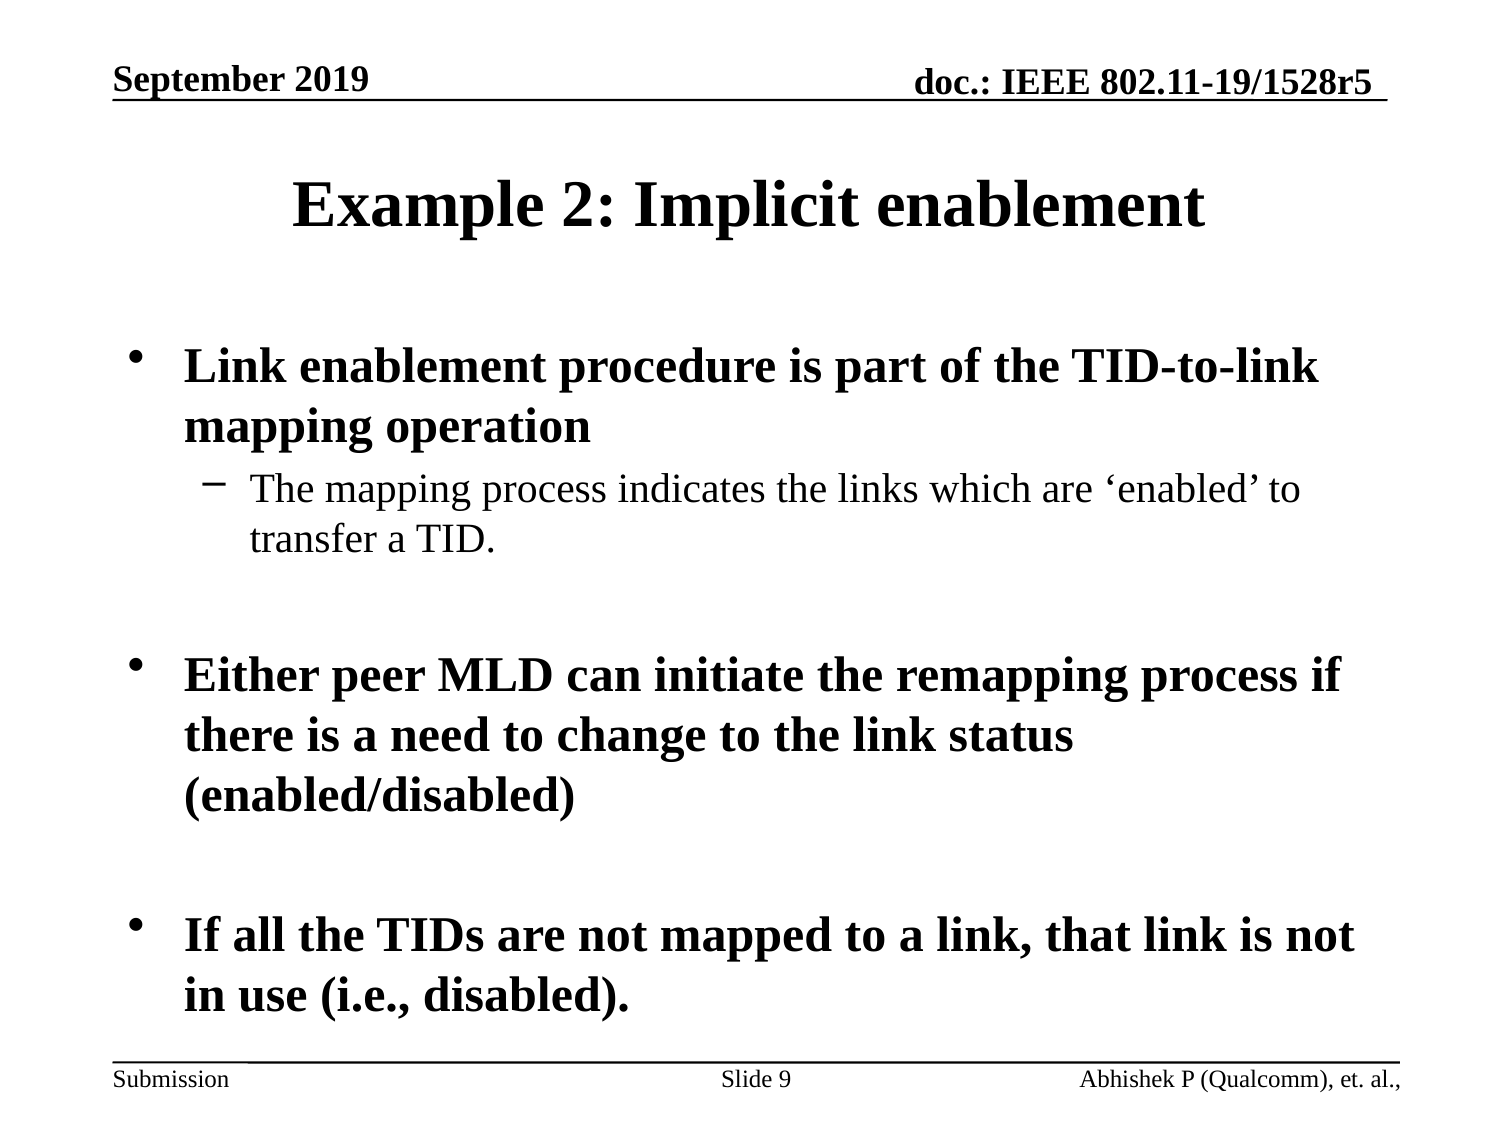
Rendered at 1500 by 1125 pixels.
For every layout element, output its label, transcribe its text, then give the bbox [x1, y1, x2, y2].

list Link enablement procedure is part of the TID-to-link mapping operation The mapping process indicates the links which are ‘enabled’ to transfer a TID. Either peer MLD can initiate the remapping process if there is a need to change to the link status (enabled/disabled) If all the TIDs are not mapped to a link, that link is not in use (i.e., disabled). [112, 324, 1388, 1045]
title Example 2: Implicit enablement [112, 112, 1388, 288]
footer Abhishek P (Qualcomm), et. al., [949, 1061, 1402, 1093]
slide_number Slide 9 [712, 1061, 801, 1093]
